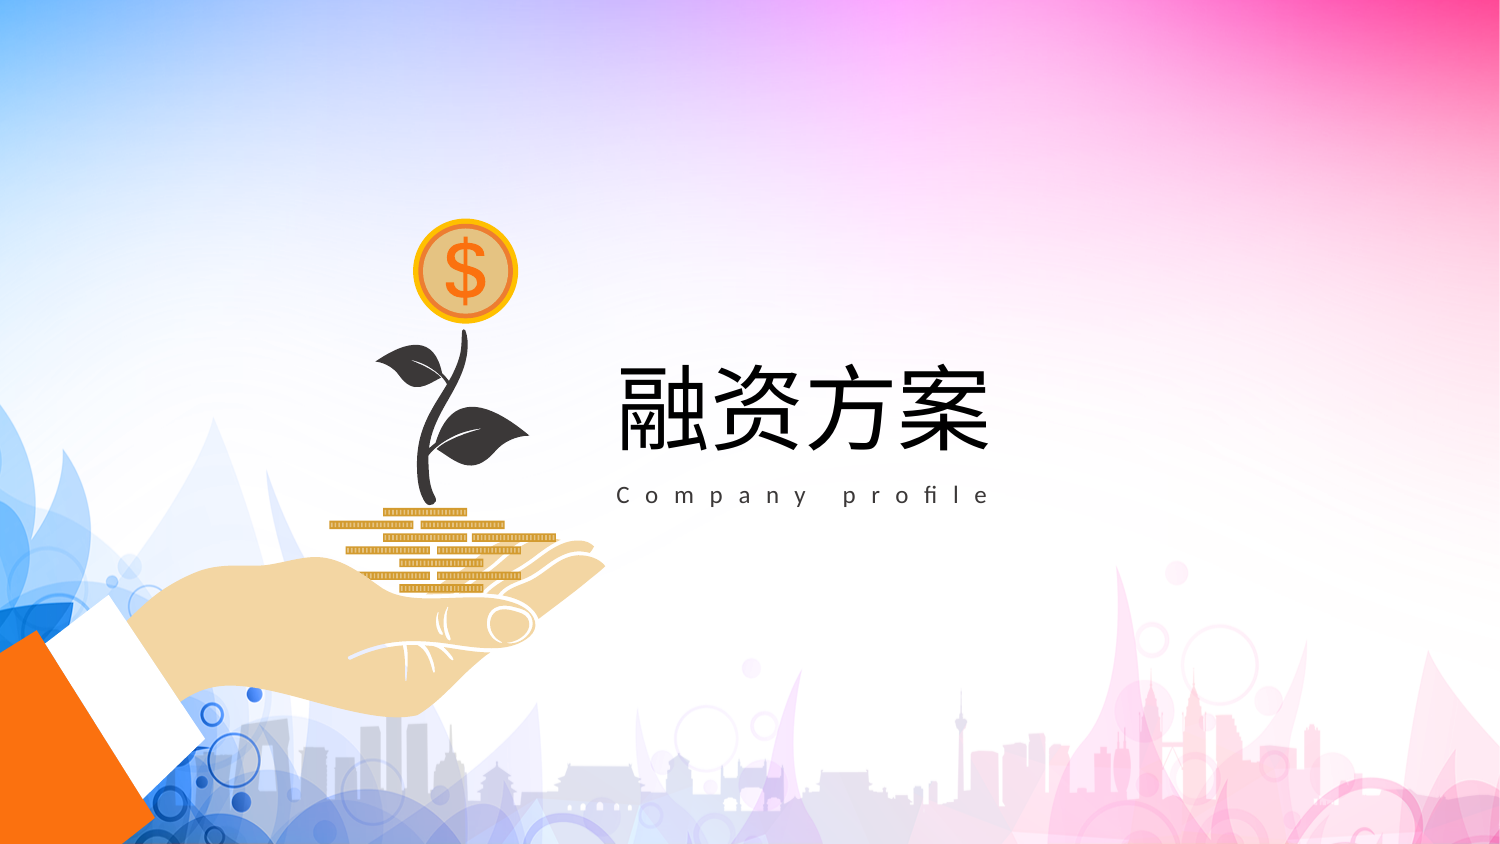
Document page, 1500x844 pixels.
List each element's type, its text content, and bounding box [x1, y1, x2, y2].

picture [487, 606, 532, 642]
picture [436, 615, 442, 634]
picture [444, 613, 450, 640]
picture [0, 0, 1500, 844]
title 融资方案 [601, 119, 1401, 471]
list Company profile [601, 474, 1150, 659]
